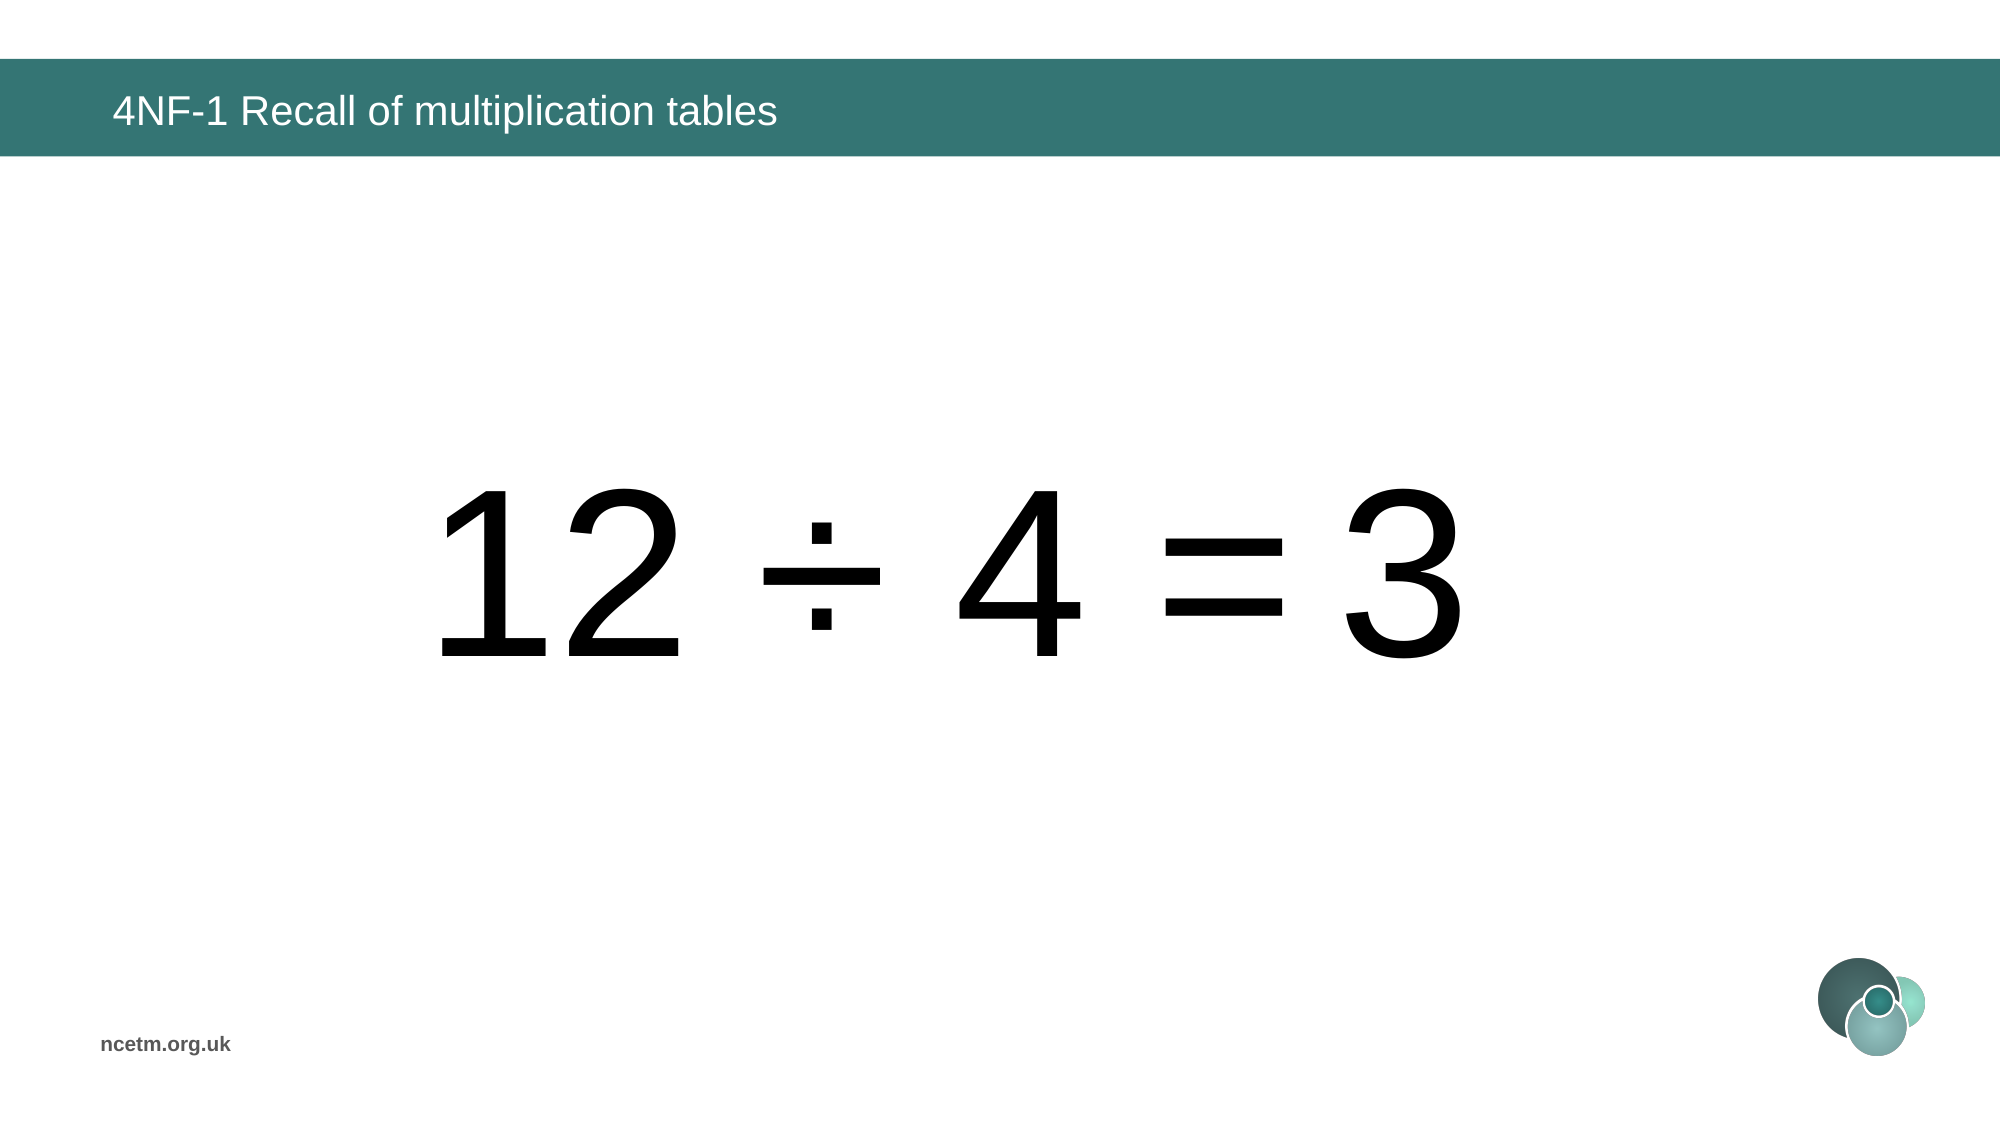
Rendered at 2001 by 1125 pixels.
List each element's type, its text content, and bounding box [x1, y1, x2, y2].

text_box 12 ÷ 4 = [409, 409, 1322, 712]
text_box 3 [1322, 409, 1486, 712]
picture [1818, 958, 1925, 1056]
title 4NF-1 Recall of multiplication tables [97, 76, 1945, 147]
